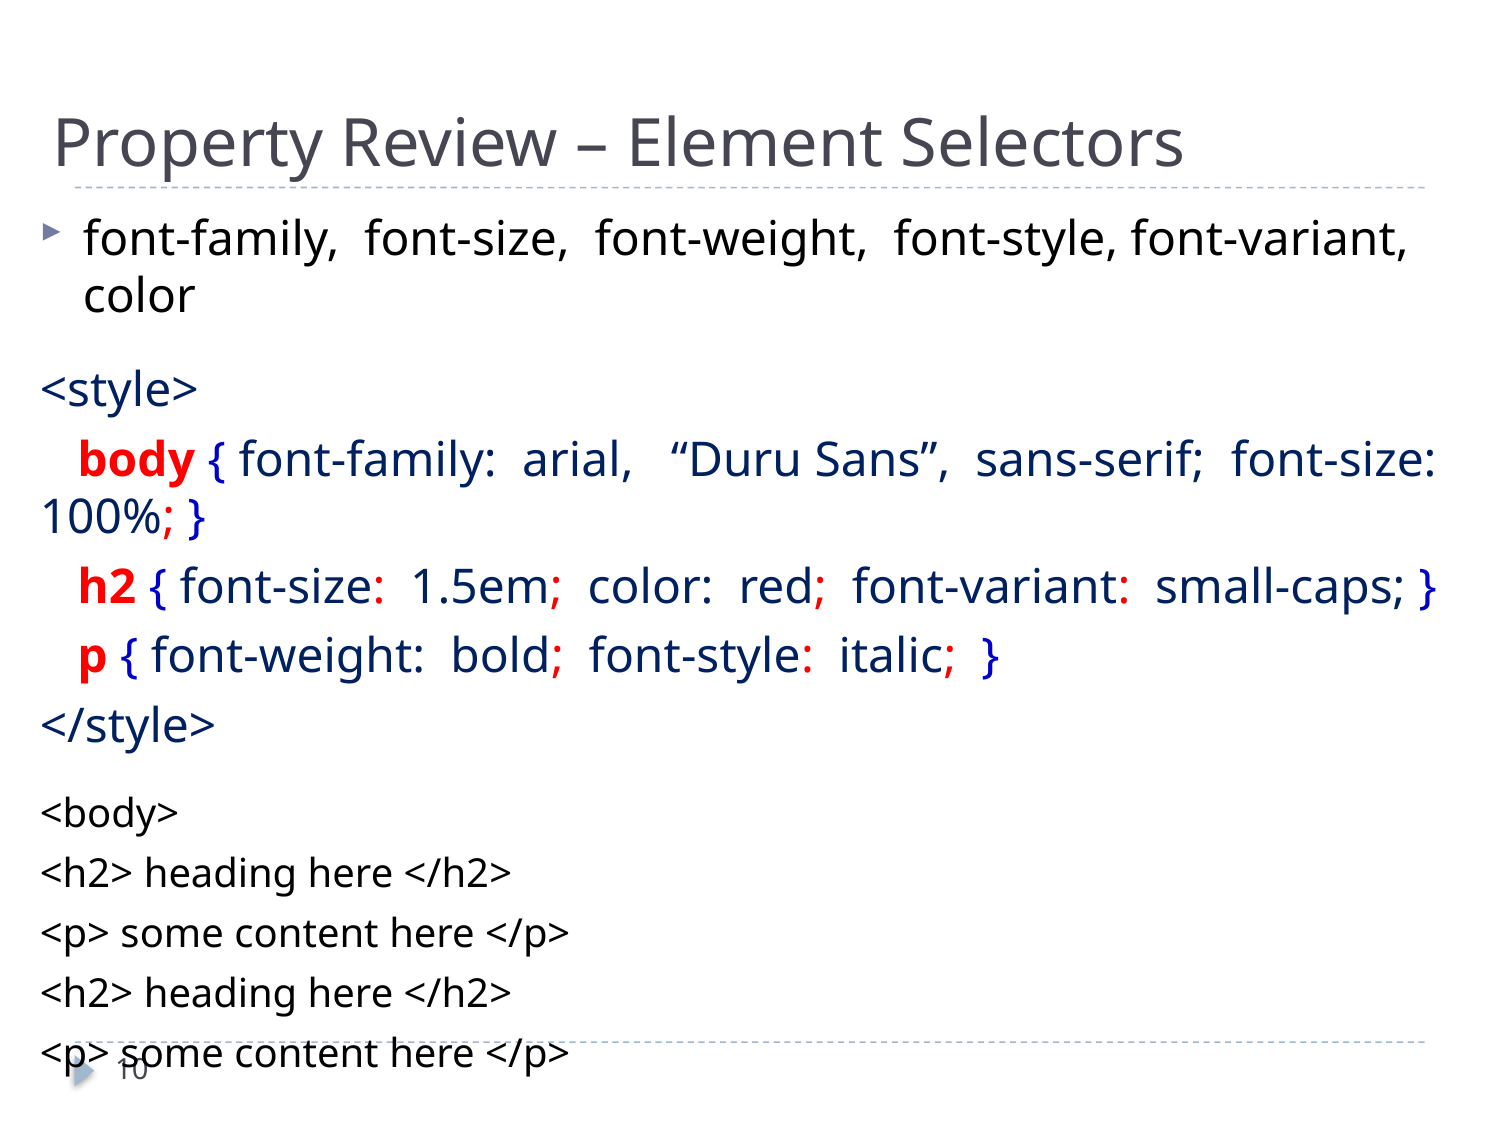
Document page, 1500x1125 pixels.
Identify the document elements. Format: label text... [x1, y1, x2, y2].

title Property Review – Element Selectors [37, 24, 1438, 188]
list font-family, font-size, font-weight, font-style, font-variant, color <style> body { font-family: arial, “Duru Sans”, sans-serif; font-size: 100%; } h2 { font-size: 1.5em; color: red; font-variant: small-caps; } p { font-weight: bold; font-style: italic; } </style> <body> <h2> heading here </h2> <p> some content here </p> <h2> heading here </h2> <p> some content here </p> [24, 200, 1475, 1100]
